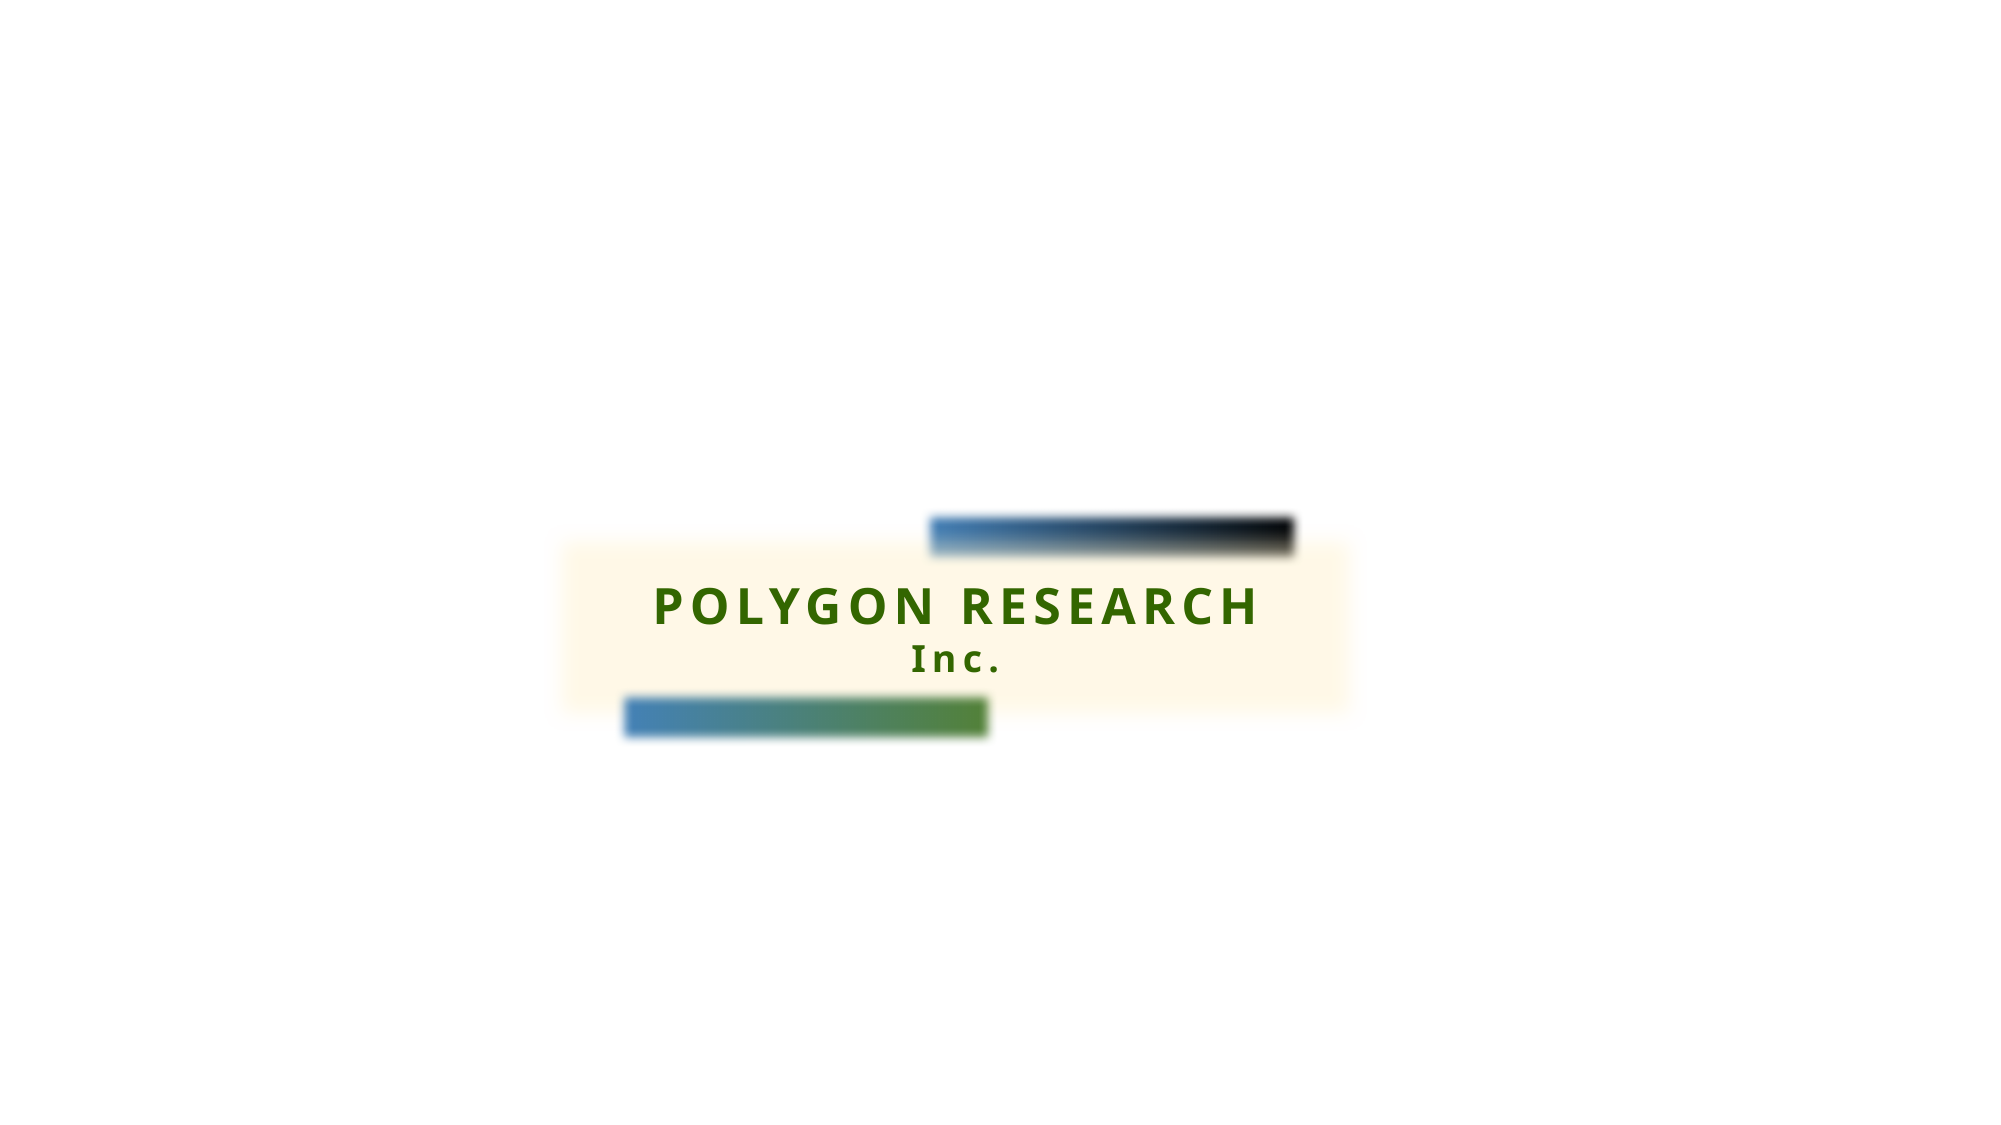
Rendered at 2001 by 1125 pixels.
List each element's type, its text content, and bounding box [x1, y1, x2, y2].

text_box [625, 697, 987, 730]
text_box POLYGON RESEARCH Inc. [578, 543, 1335, 701]
text_box [936, 524, 1288, 543]
